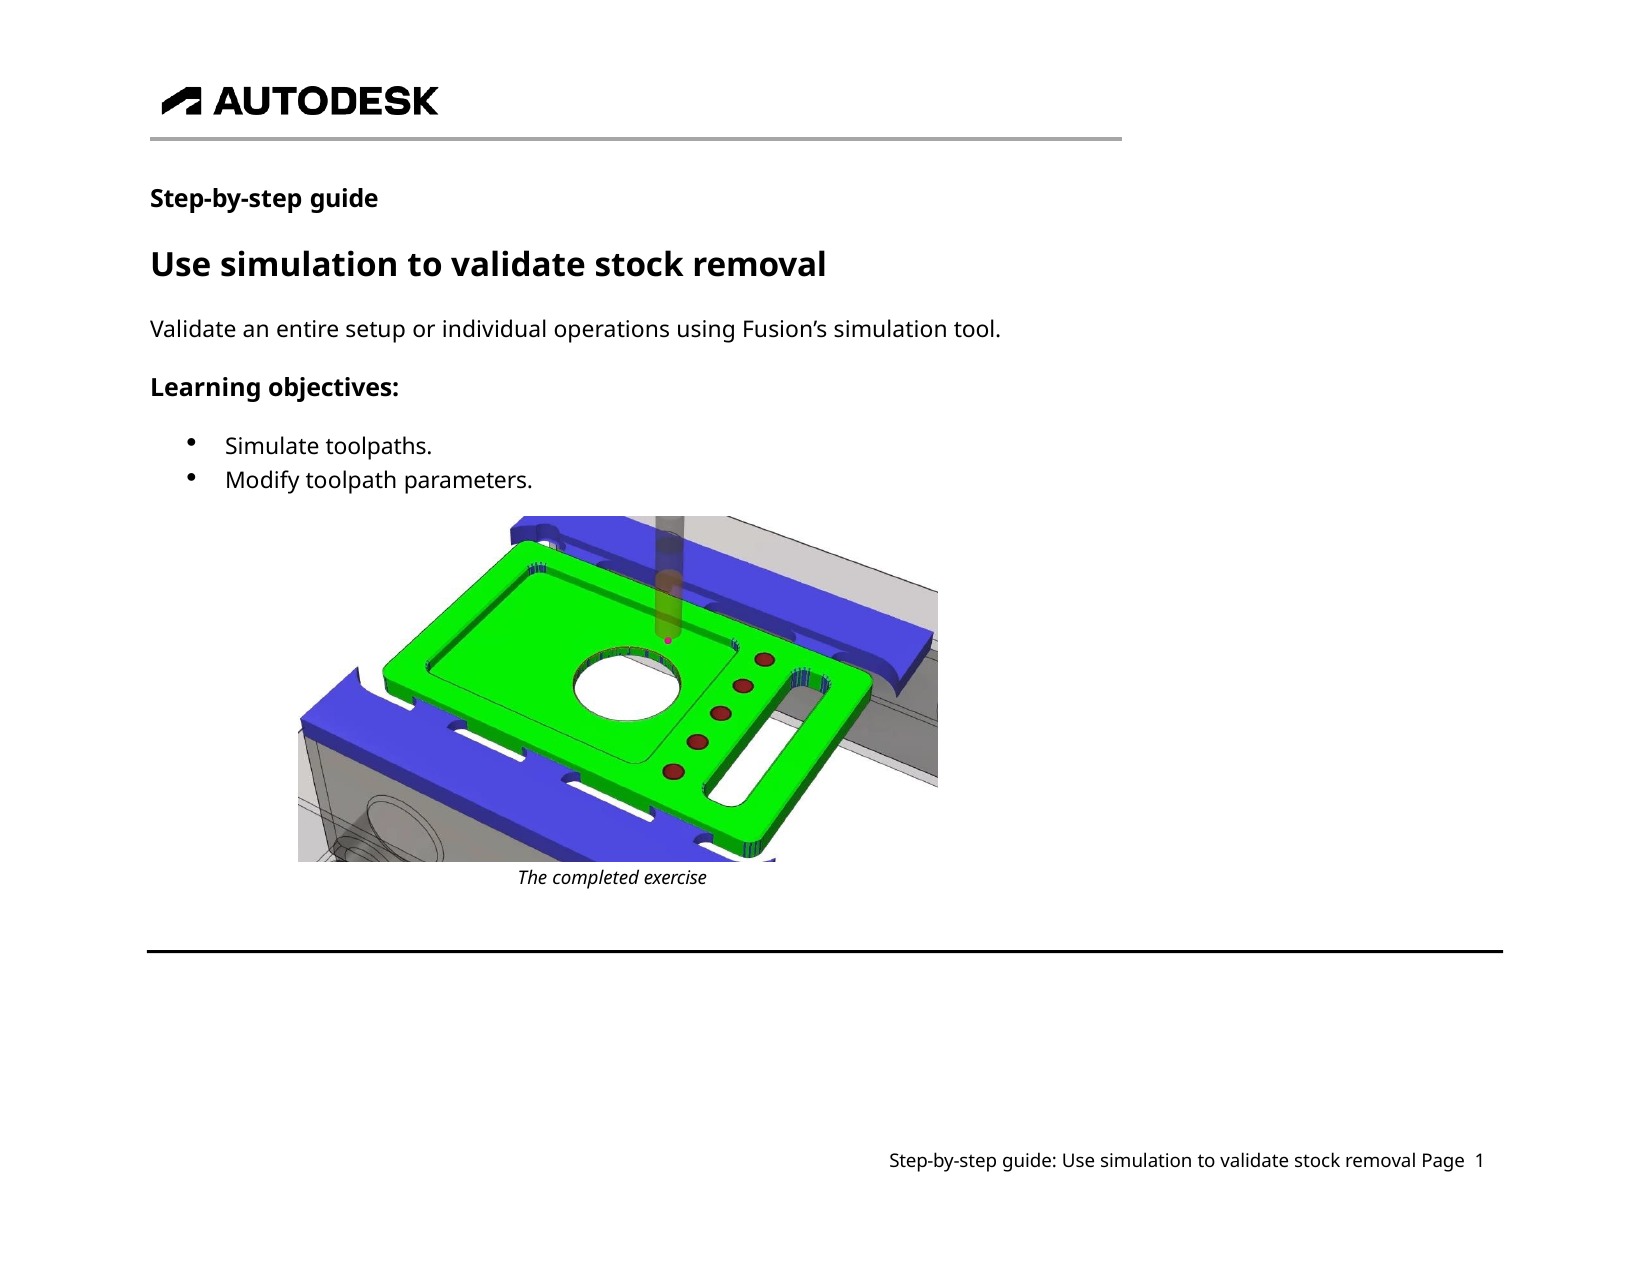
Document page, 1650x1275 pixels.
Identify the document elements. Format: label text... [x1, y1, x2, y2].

text_box The completed exercise [515, 869, 728, 889]
text_box [146, 950, 1504, 954]
picture [298, 516, 938, 863]
picture [161, 86, 439, 115]
text_box Step-by-step guide Use simulation to validate stock removal Validate an entire setup or individual operations using Fusion’s simulation tool. Learning objectives: Simulate toolpaths. Modify toolpath parameters. [147, 180, 1013, 494]
slide_number Step-by-step guide: Use simulation to validate stock removal Page 3 [887, 1145, 1509, 1275]
